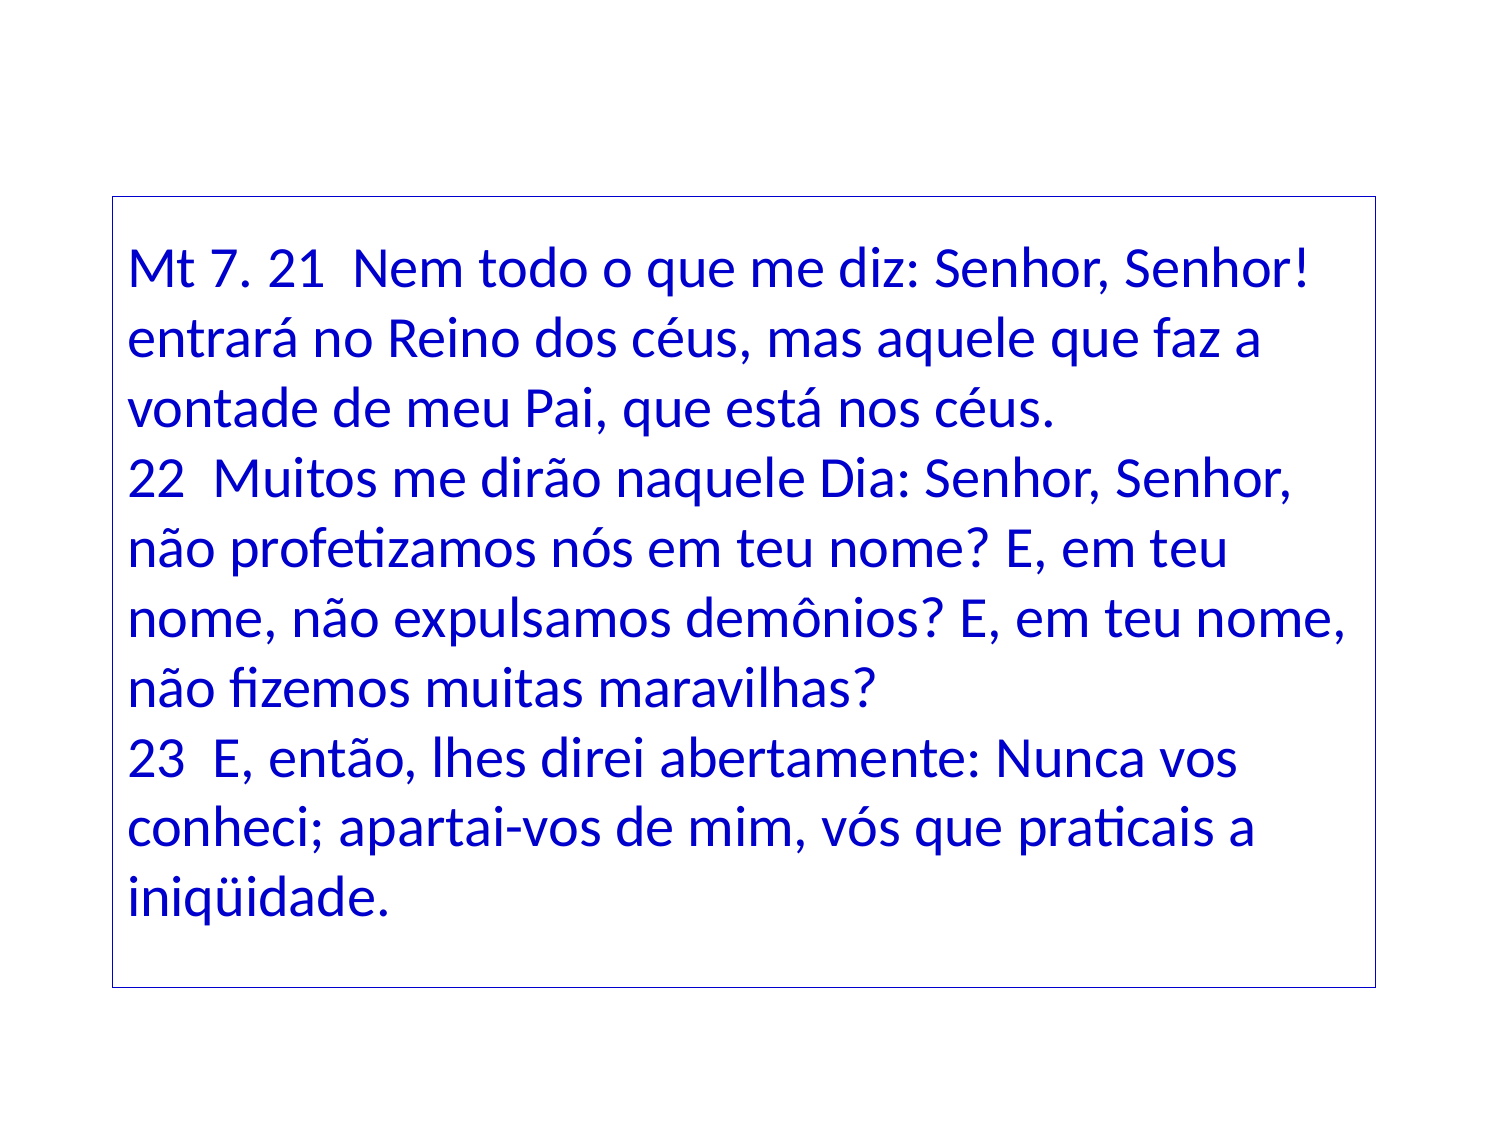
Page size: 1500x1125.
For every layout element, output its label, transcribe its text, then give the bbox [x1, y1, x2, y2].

list Mt 7. 21 Nem todo o que me diz: Senhor, Senhor! entrará no Reino dos céus, mas aquele que faz a vontade de meu Pai, que está nos céus. 22 Muitos me dirão naquele Dia: Senhor, Senhor, não profetizamos nós em teu nome? E, em teu nome, não expulsamos demônios? E, em teu nome, não fizemos muitas maravilhas? 23 E, então, lhes direi abertamente: Nunca vos conheci; apartai-vos de mim, vós que praticais a iniqüidade. [112, 196, 1376, 988]
